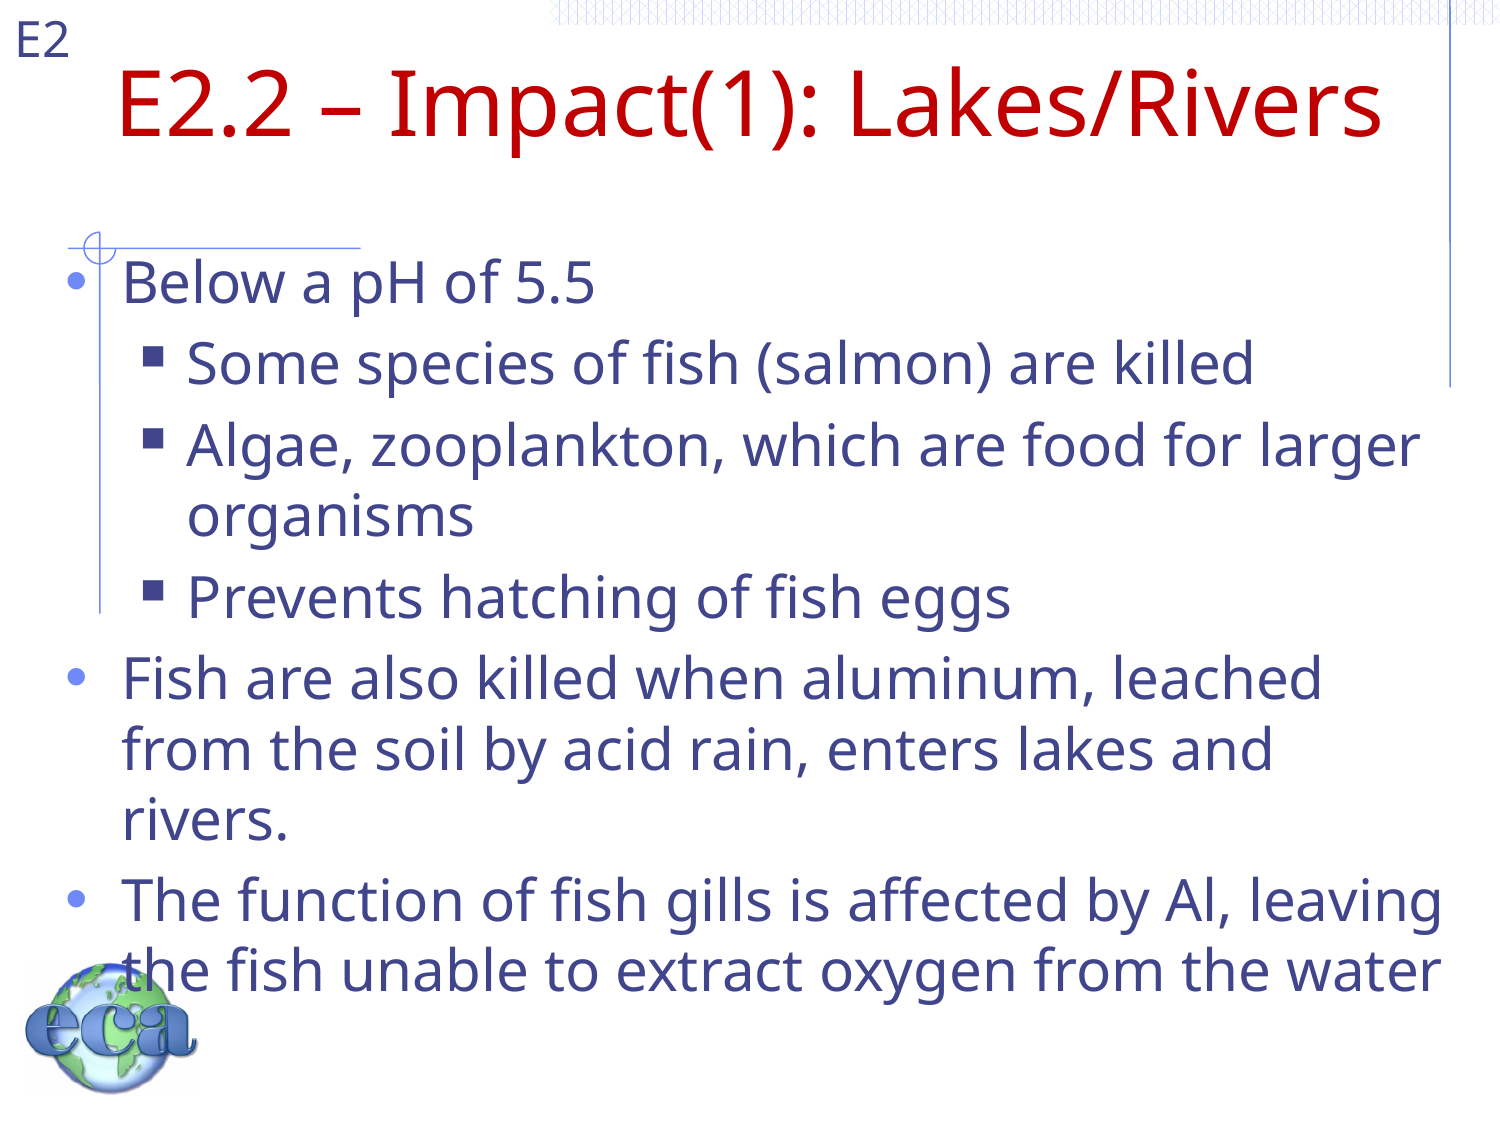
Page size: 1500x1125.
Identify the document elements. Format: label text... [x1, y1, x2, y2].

title E2.2 – Impact(1): Lakes/Rivers [37, 24, 1463, 163]
list Below a pH of 5.5 Some species of fish (salmon) are killed Algae, zooplankton, which are food for larger organisms Prevents hatching of fish eggs Fish are also killed when aluminum, leached from the soil by acid rain, enters lakes and rivers. The function of fish gills is affected by Al, leaving the fish unable to extract oxygen from the water [49, 237, 1463, 976]
picture [23, 960, 200, 1096]
